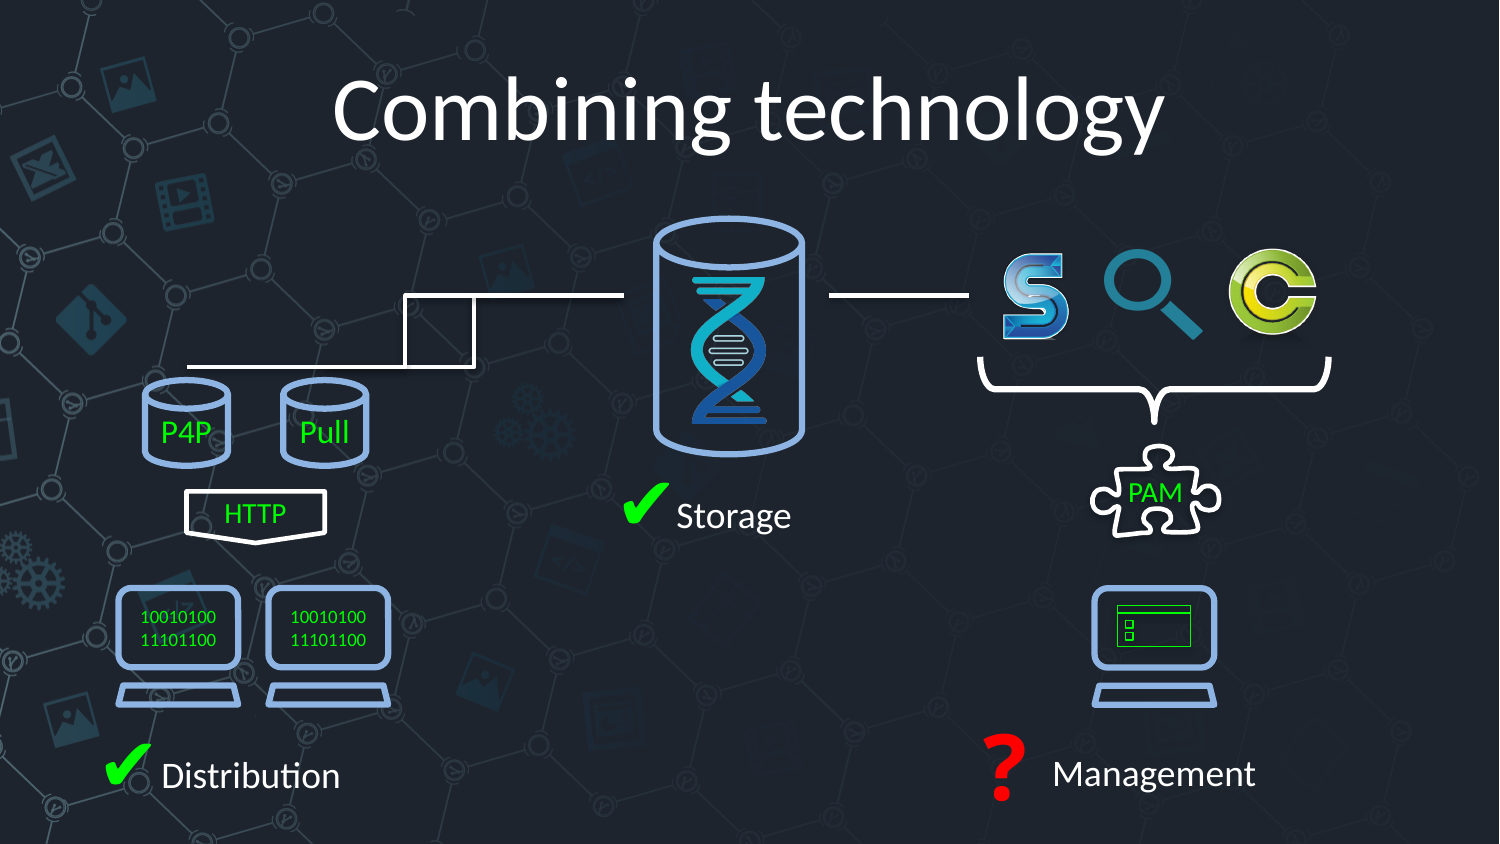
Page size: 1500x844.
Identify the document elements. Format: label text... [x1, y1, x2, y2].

text_box [978, 356, 1331, 425]
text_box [118, 587, 389, 705]
text_box ✔ [600, 447, 693, 553]
picture [0, 0, 1500, 844]
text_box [186, 295, 624, 368]
text_box PAM [1091, 445, 1220, 537]
text_box P4P [142, 377, 231, 468]
text_box Management [1050, 741, 1272, 802]
text_box Storage [693, 484, 807, 544]
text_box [1094, 587, 1215, 705]
text_box HTTP [184, 489, 327, 546]
text_box Pull [281, 378, 369, 468]
text_box ✔ [82, 709, 176, 814]
text_box ? [968, 701, 1050, 827]
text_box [999, 241, 1323, 350]
text_box [654, 216, 805, 457]
text_box Distribution [176, 743, 356, 804]
title Combining technology [75, 33, 1425, 175]
